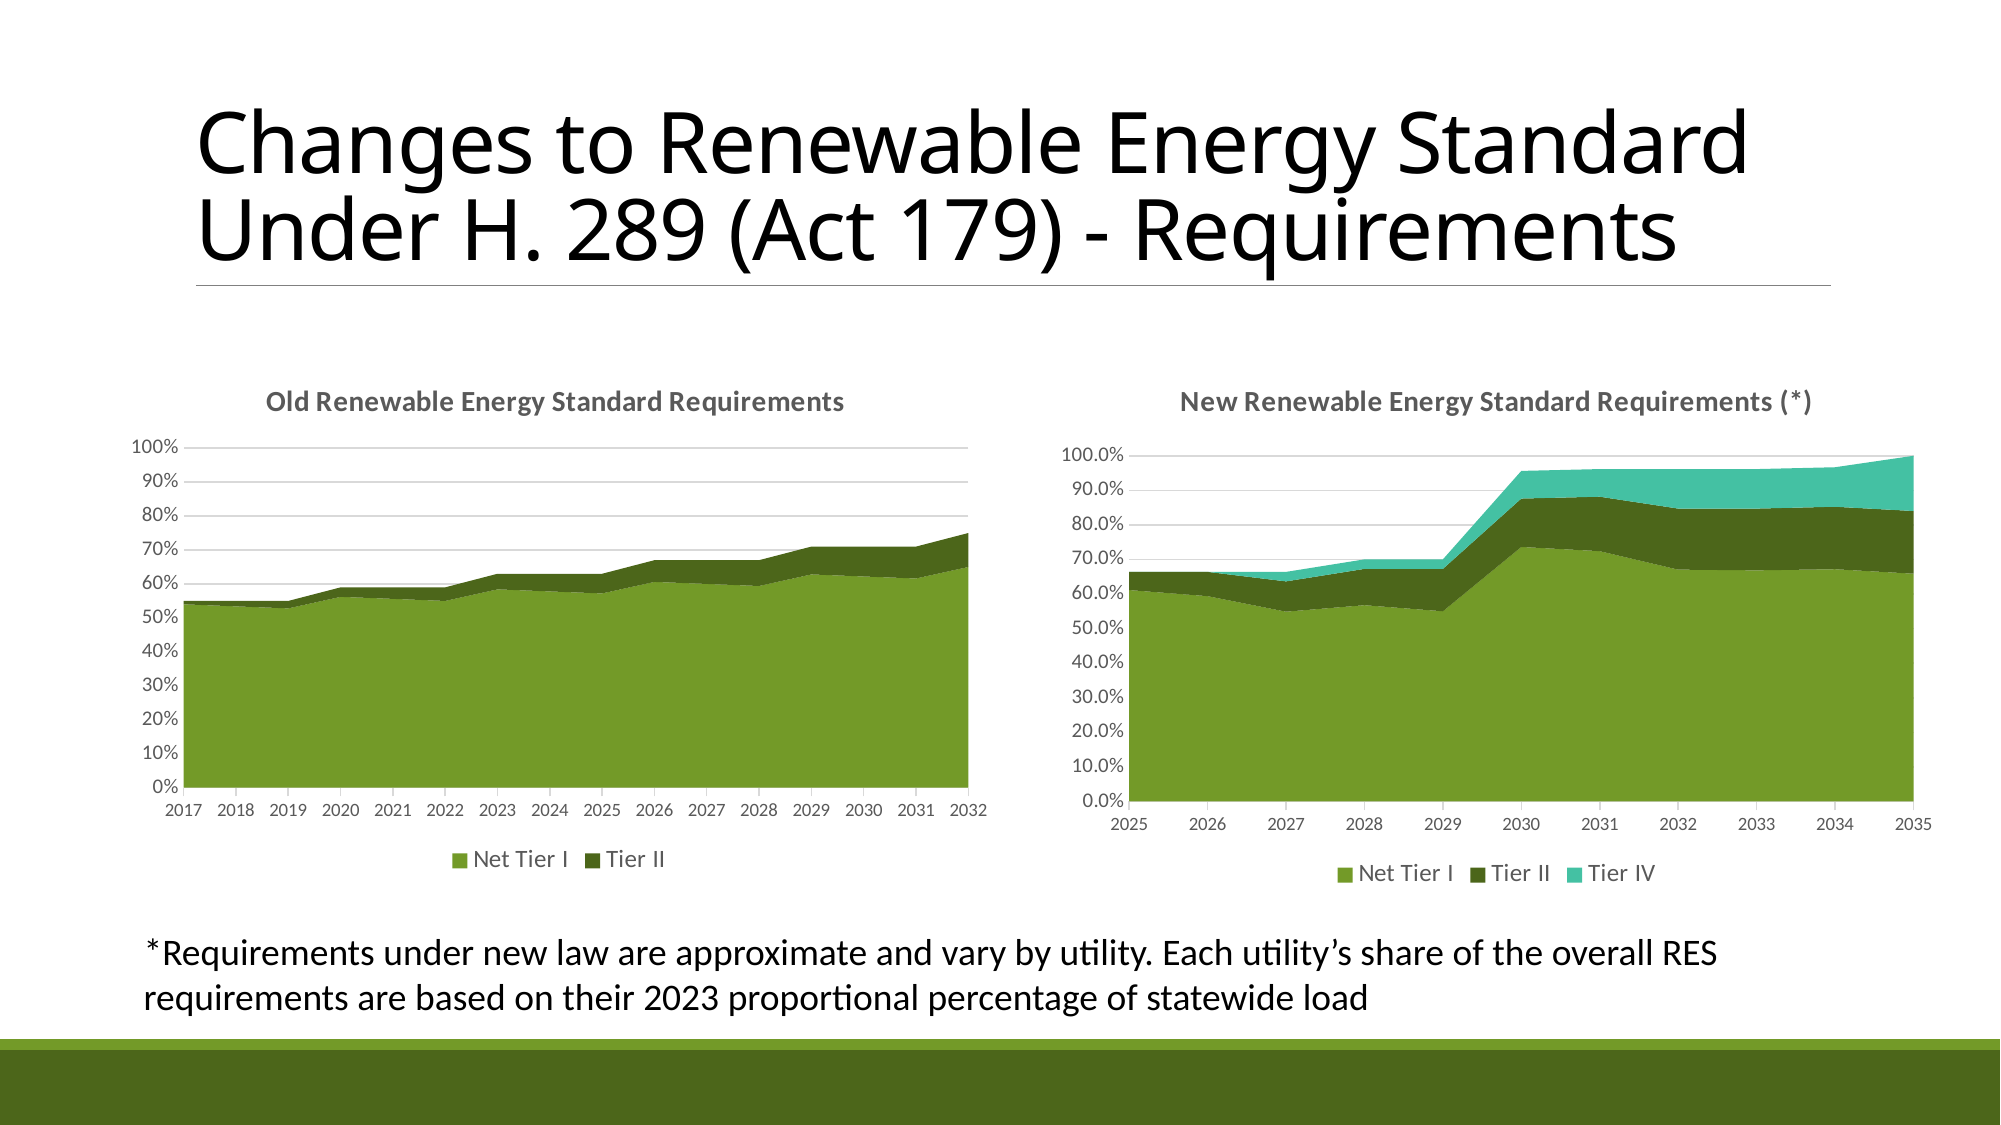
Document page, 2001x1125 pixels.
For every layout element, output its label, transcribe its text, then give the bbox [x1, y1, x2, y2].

title Changes to Renewable Energy Standard Under H. 289 (Act 179) - Requirements [180, 47, 1830, 285]
text_box *Requirements under new law are approximate and vary by utility. Each utility’s share of the overall RES requirements are based on their 2023 proportional percentage of statewide load [128, 920, 1817, 1025]
chart [1042, 361, 1951, 895]
chart [112, 361, 1006, 880]
